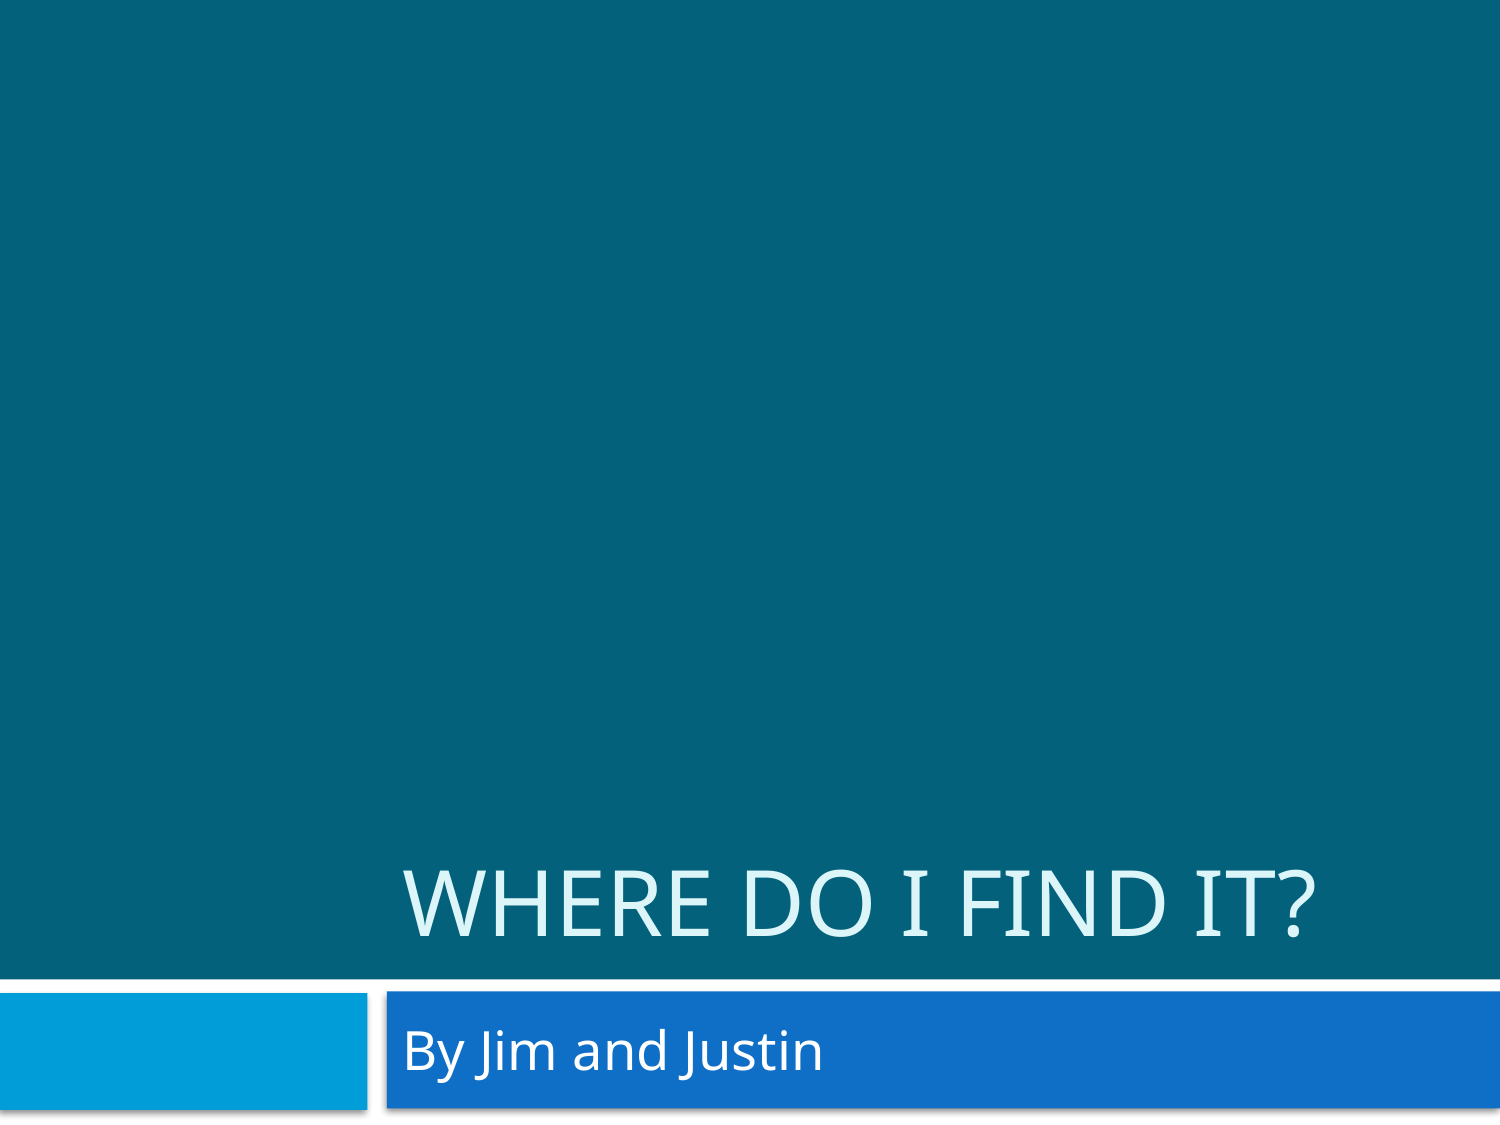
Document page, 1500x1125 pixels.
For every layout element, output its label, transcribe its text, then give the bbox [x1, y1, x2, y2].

subtitle By Jim and Justin [387, 992, 1488, 1105]
title Where Do I Find It? [387, 662, 1450, 963]
